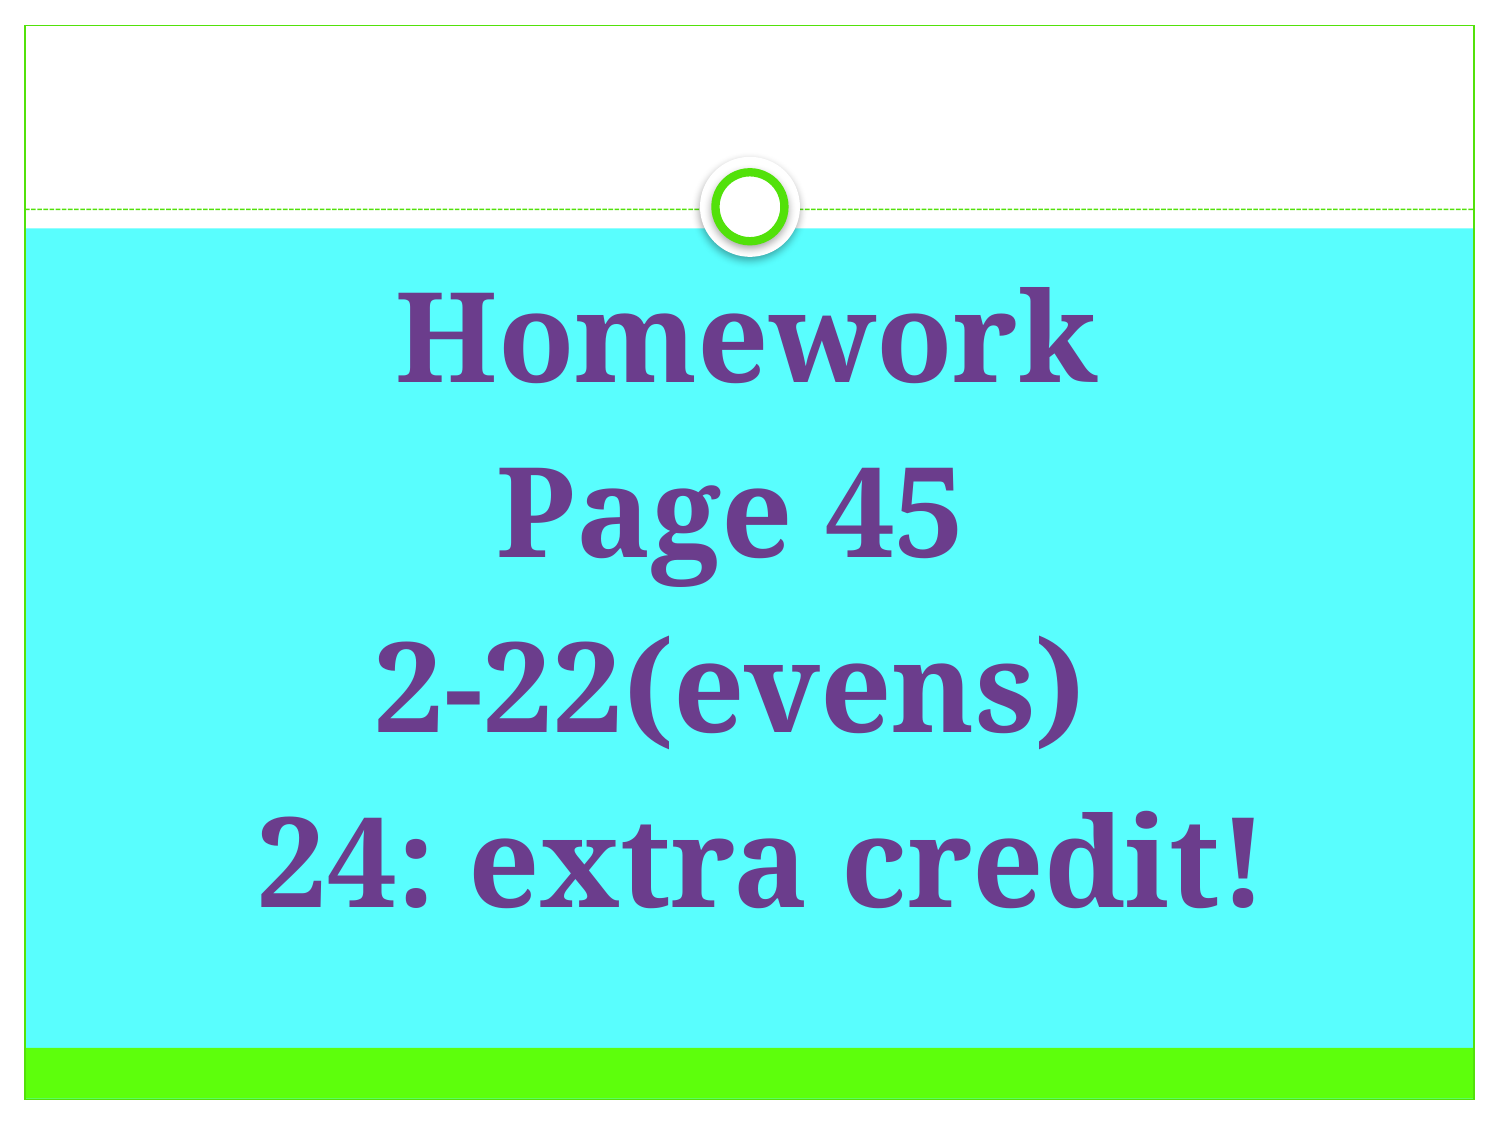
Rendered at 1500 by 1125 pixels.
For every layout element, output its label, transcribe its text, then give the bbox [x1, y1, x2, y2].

list Homework Page 45 2-22(evens) 24: extra credit! [49, 250, 1445, 1001]
